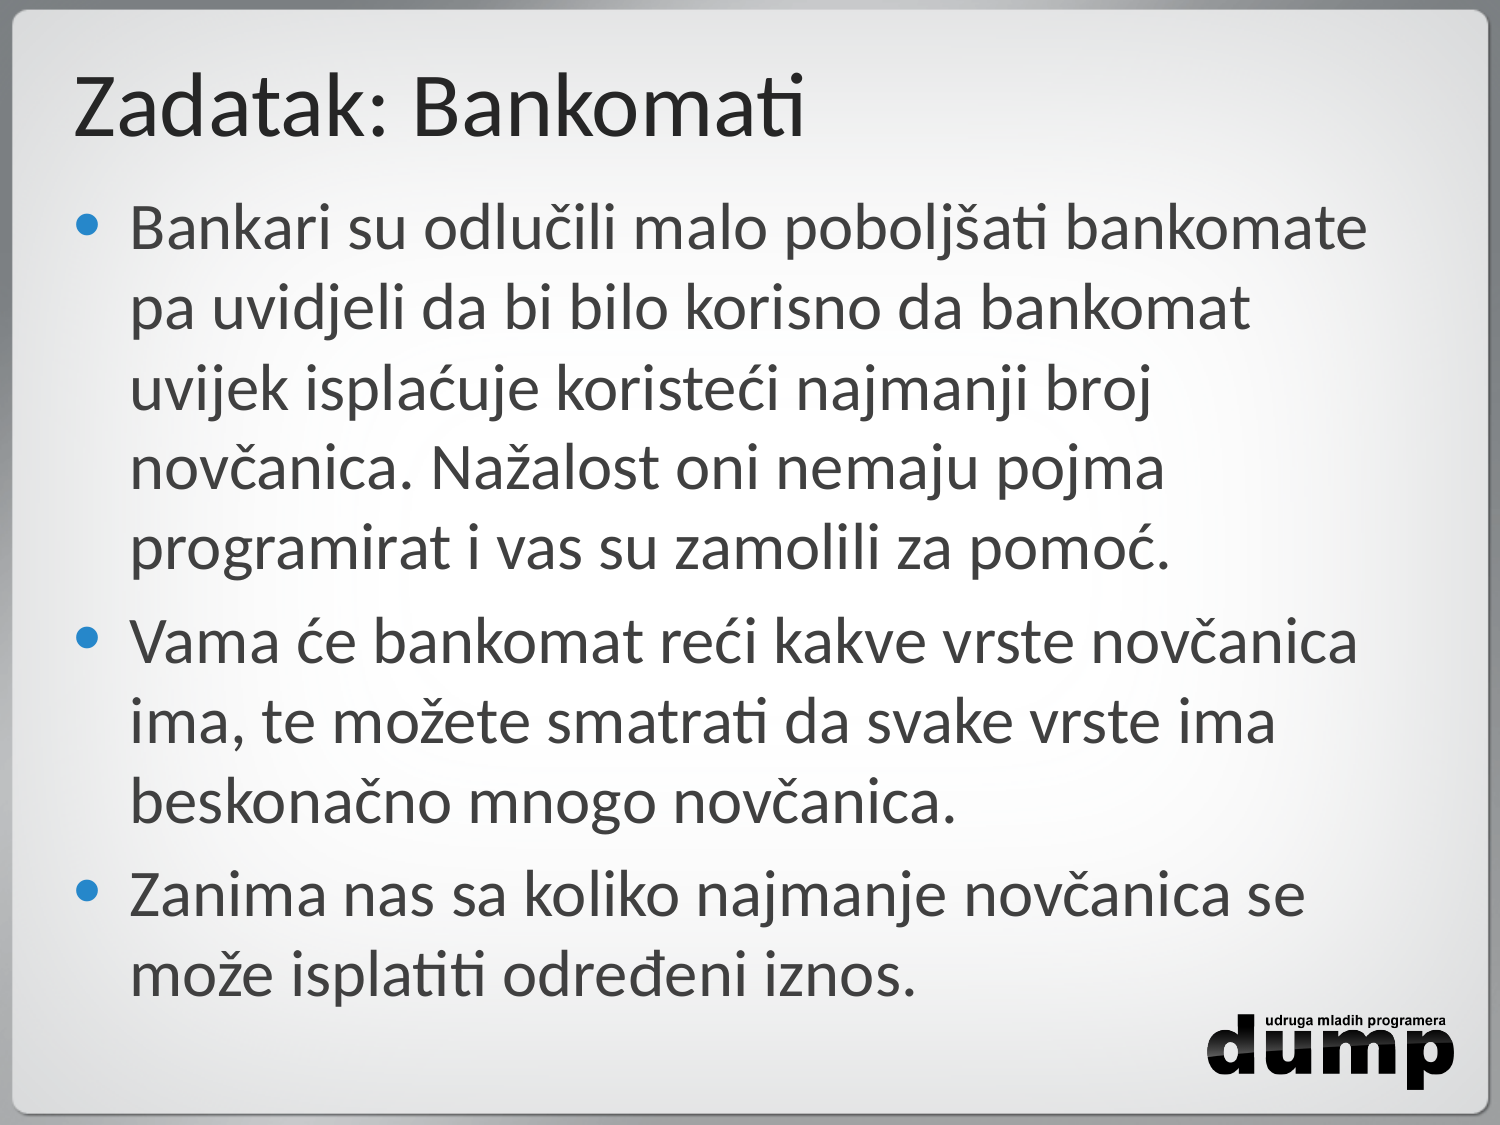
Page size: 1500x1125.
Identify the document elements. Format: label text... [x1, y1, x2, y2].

title Zadatak: Bankomati [58, 23, 1425, 175]
picture [0, 0, 1500, 1125]
list Bankari su odlučili malo poboljšati bankomate pa uvidjeli da bi bilo korisno da bankomat uvijek isplaćuje koristeći najmanji broj novčanica. Nažalost oni nemaju pojma programirat i vas su zamolili za pomoć. Vama će bankomat reći kakve vrste novčanica ima, te možete smatrati da svake vrste ima beskonačno mnogo novčanica. Zanima nas sa koliko najmanje novčanica se može isplatiti određeni iznos. [58, 175, 1426, 986]
